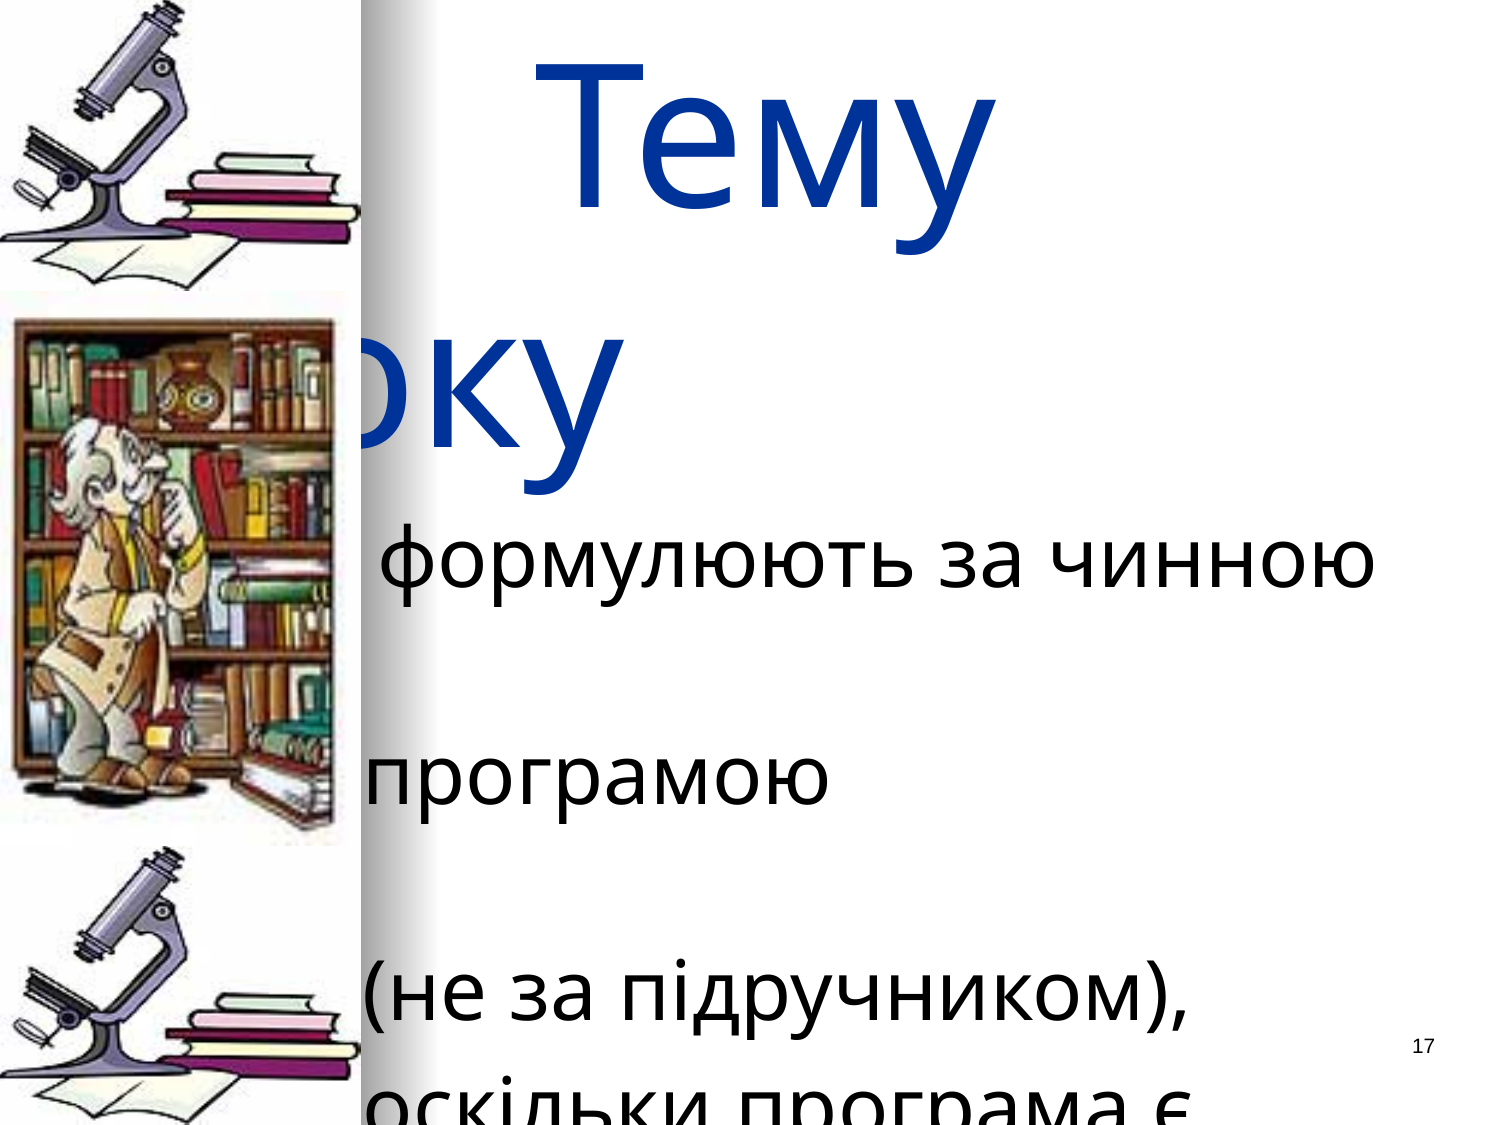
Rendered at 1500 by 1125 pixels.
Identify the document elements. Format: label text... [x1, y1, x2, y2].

picture [0, 0, 361, 1125]
list Тему уроку формулюють за чинною програмою (не за підручником), оскільки програма є головним навчальним документом. [362, 0, 1500, 1125]
